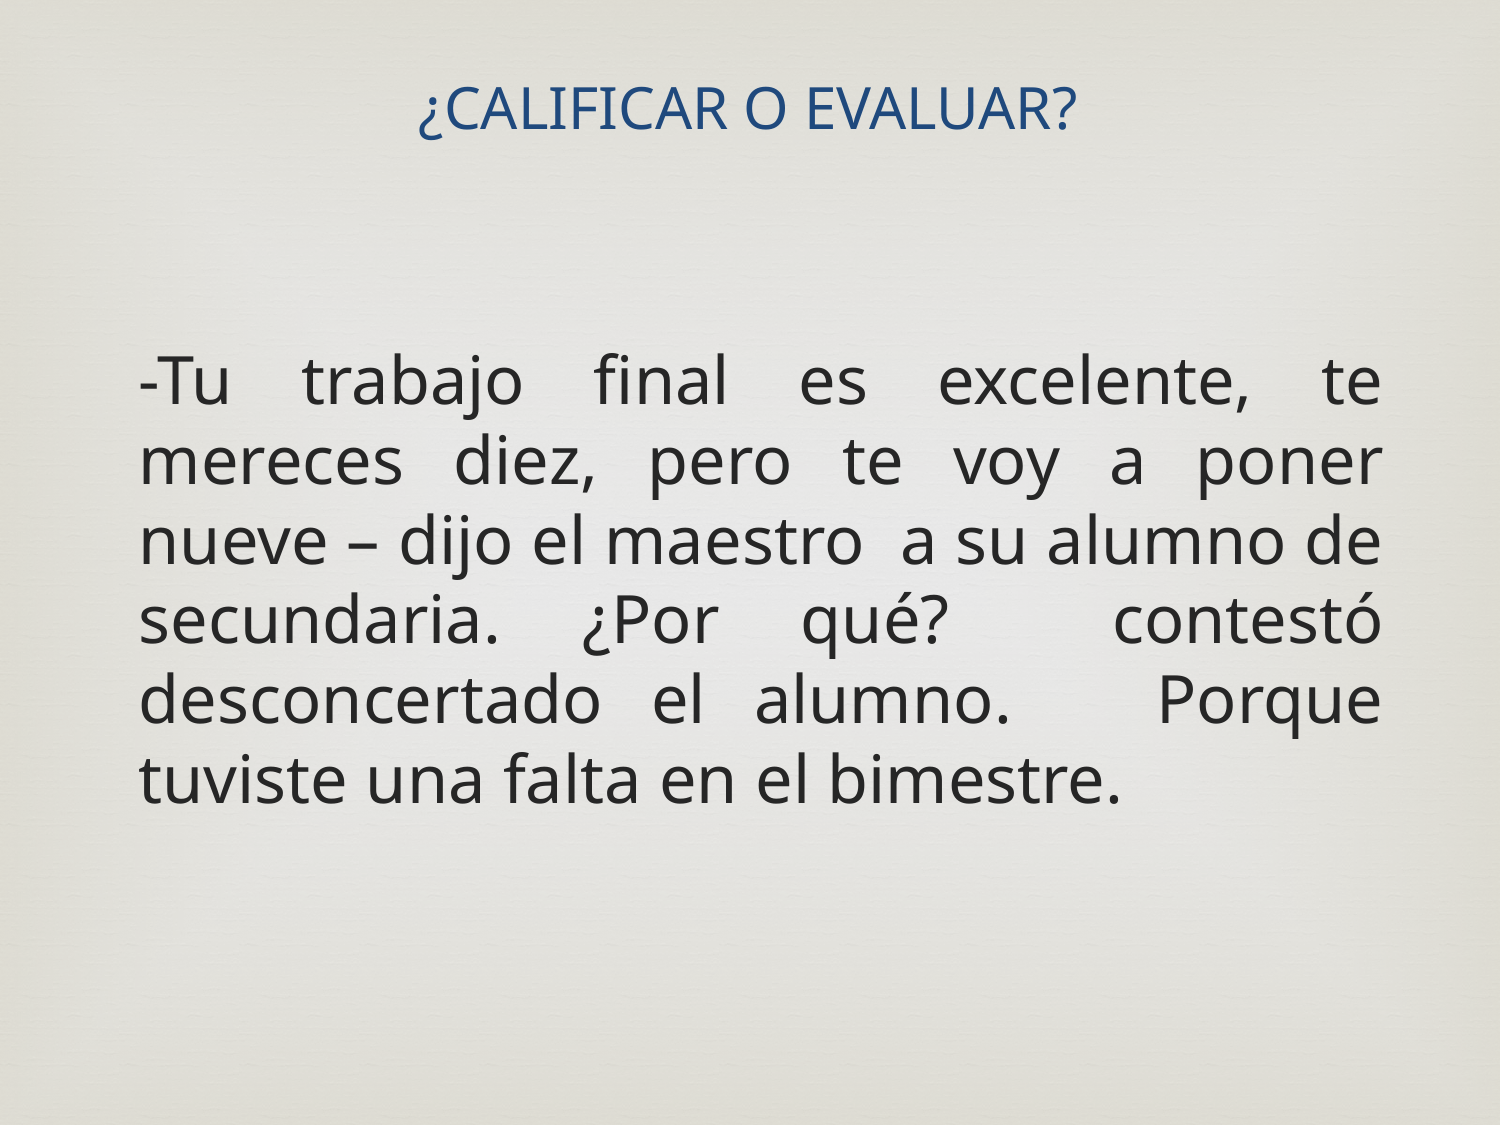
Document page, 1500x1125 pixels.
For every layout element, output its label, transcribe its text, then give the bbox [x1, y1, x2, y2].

title ¿CALIFICAR O EVALUAR? [111, 42, 1386, 149]
text_box -Tu trabajo final es excelente, te mereces diez, pero te voy a poner nueve – dijo el maestro a su alumno de secundaria. ¿Por qué? contestó desconcertado el alumno. Porque tuviste una falta en el bimestre. [123, 236, 1400, 825]
